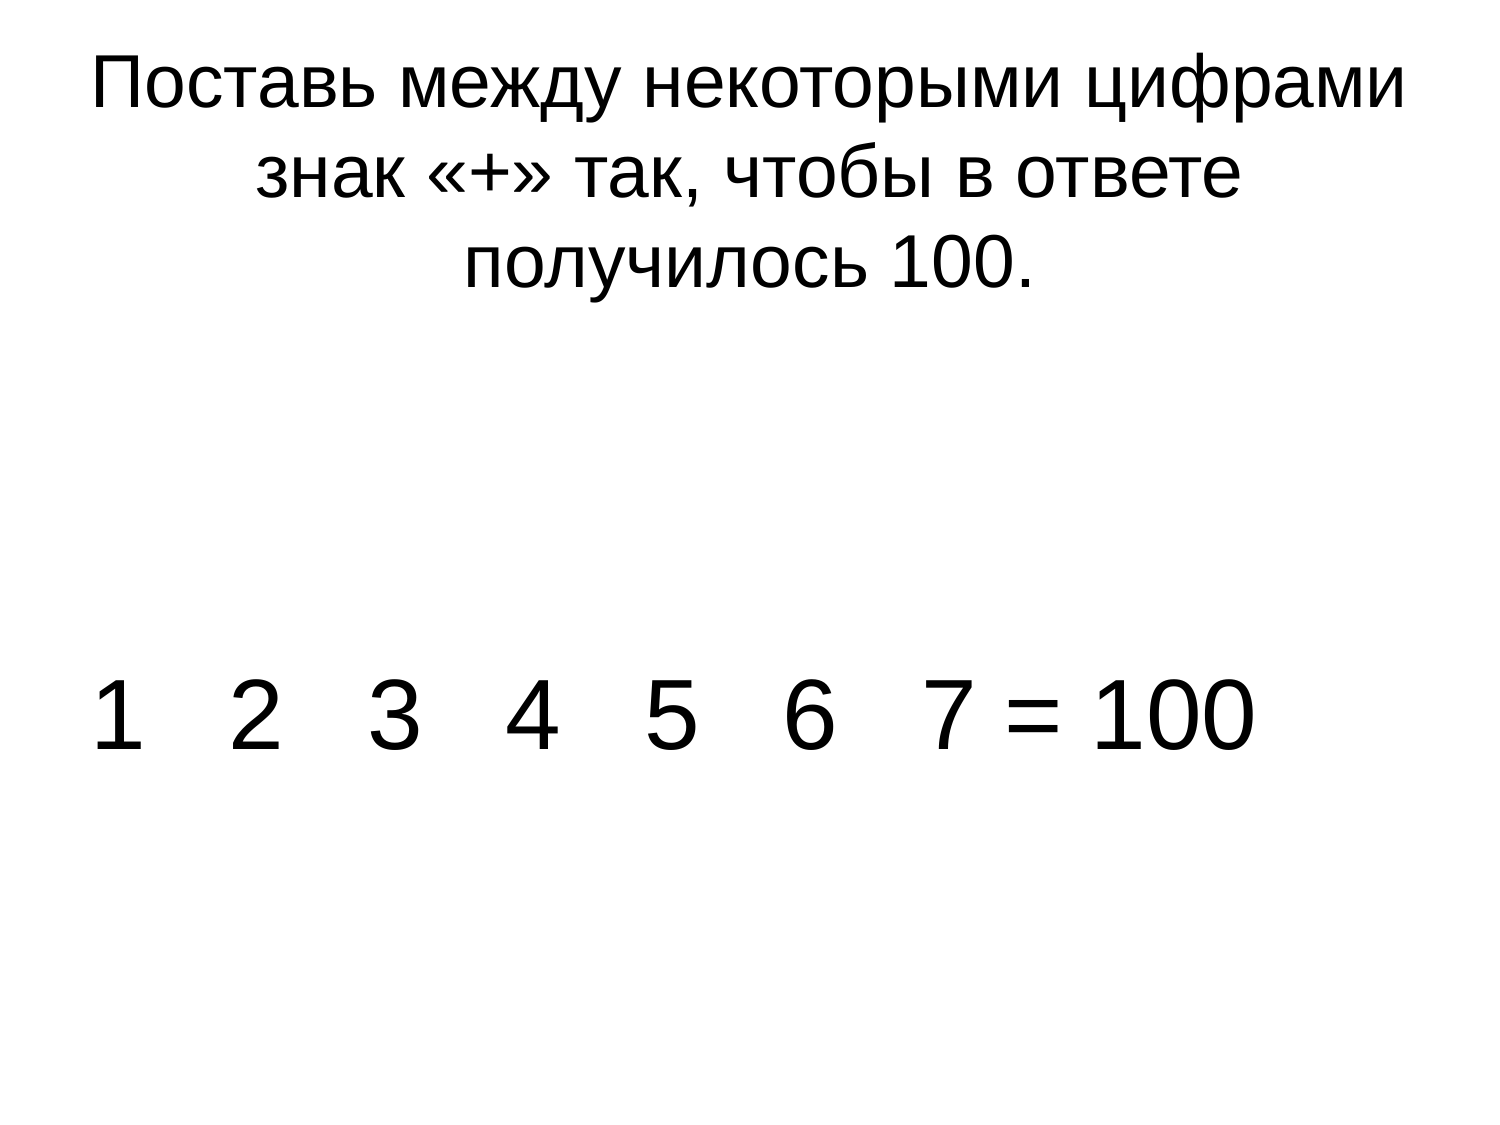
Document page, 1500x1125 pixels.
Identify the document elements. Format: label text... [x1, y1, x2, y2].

list 1 2 3 4 5 6 7 = 100 [75, 361, 1425, 1005]
title Поставь между некоторыми цифрами знак «+» так, чтобы в ответе получилось 100. [75, 45, 1425, 291]
